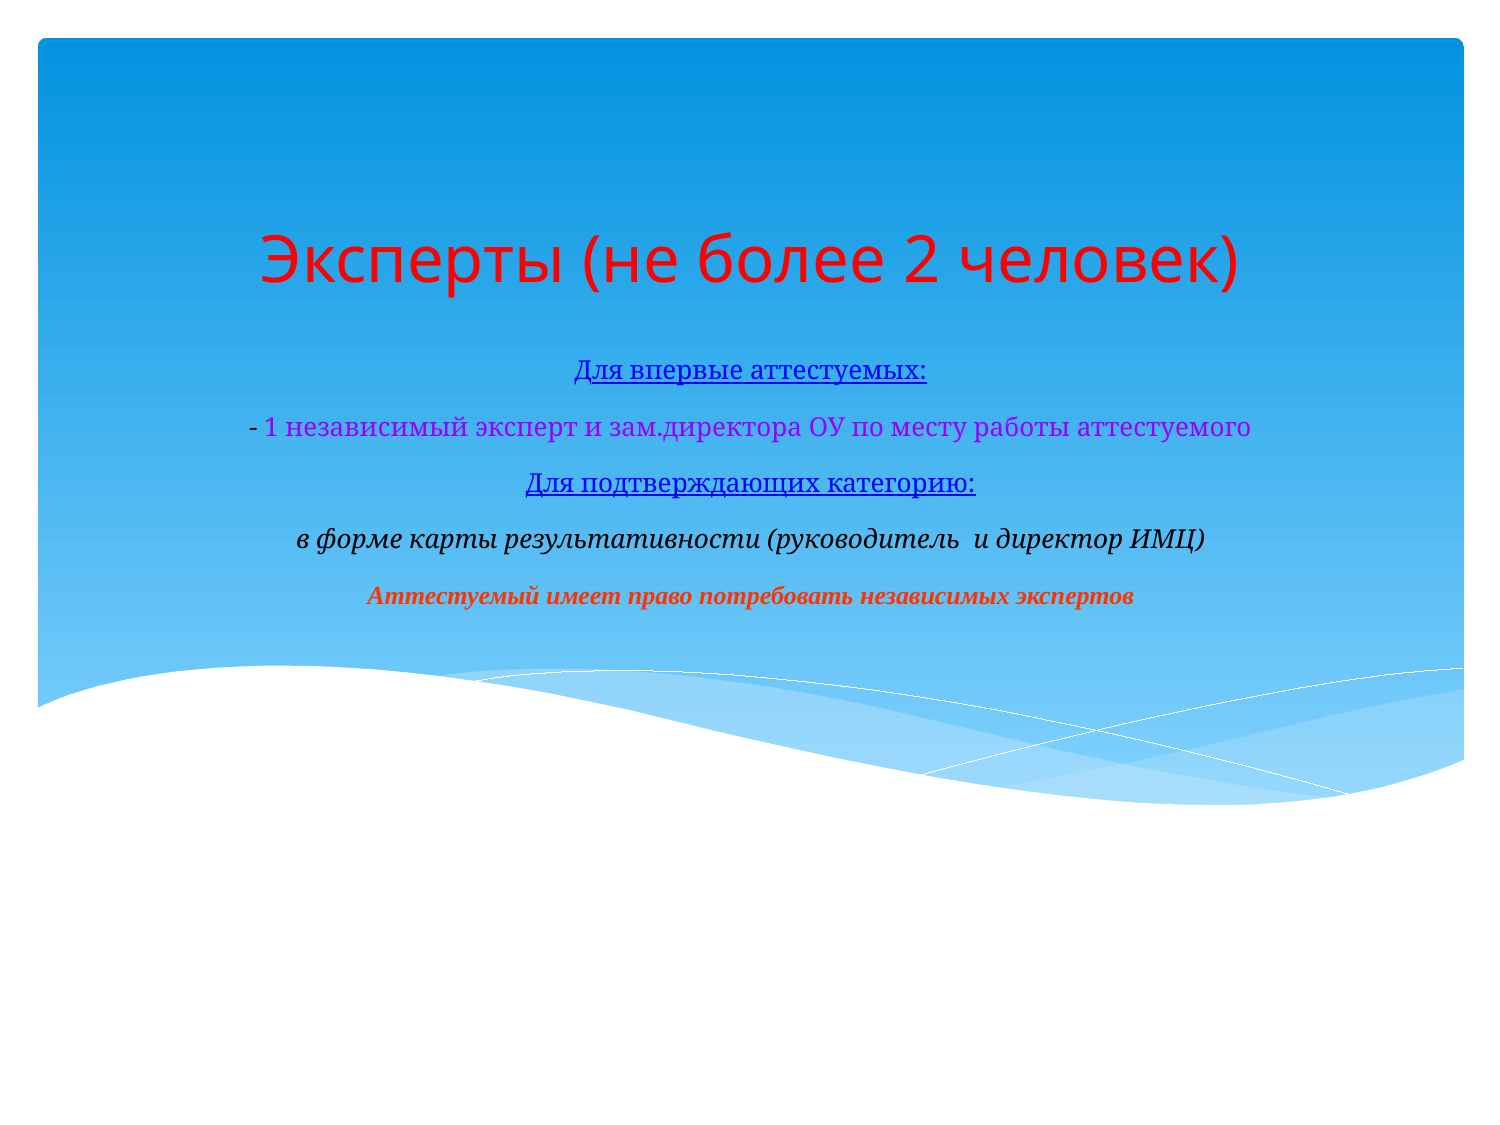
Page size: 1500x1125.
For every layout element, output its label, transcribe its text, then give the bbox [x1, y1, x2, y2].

list Эксперты (не более 2 человек) [224, 149, 1278, 303]
title Для впервые аттестуемых: - 1 независимый эксперт и зам.директора ОУ по месту работы аттестуемого Для подтверждающих категорию: в форме карты результативности (руководитель и директор ИМЦ) Аттестуемый имеет право потребовать независимых экспертов [113, 349, 1389, 655]
